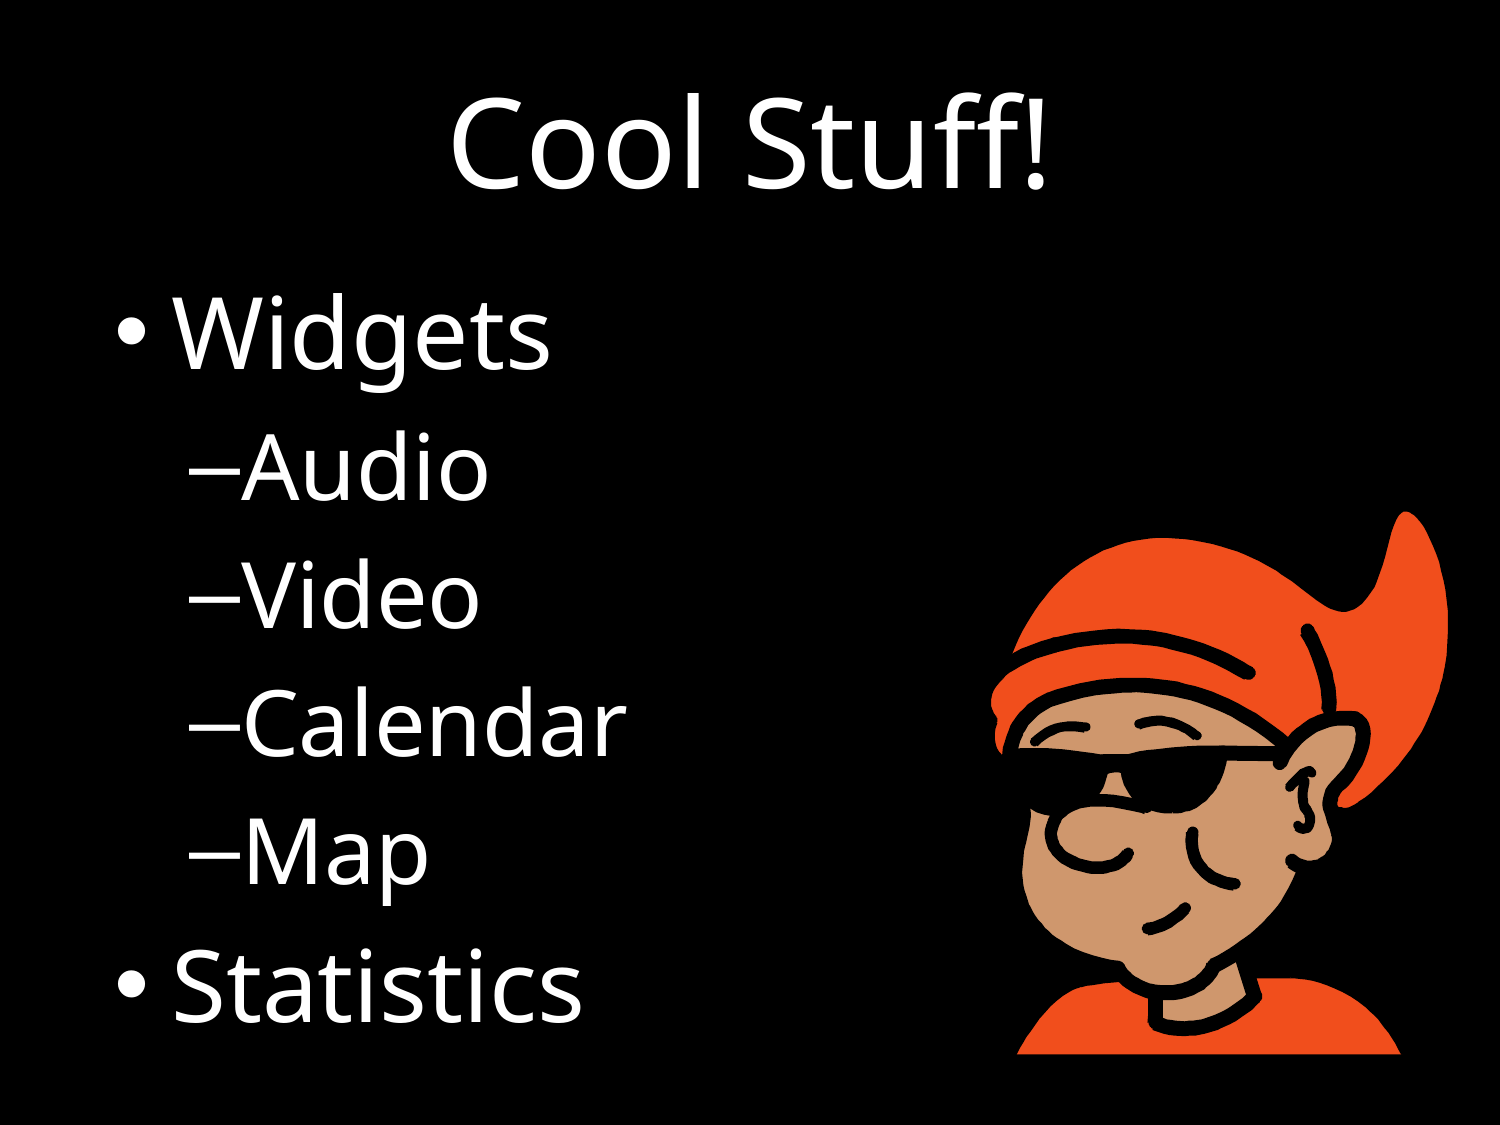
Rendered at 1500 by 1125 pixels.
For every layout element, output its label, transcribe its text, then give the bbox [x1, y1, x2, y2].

list Widgets Audio Video Calendar Map Statistics [99, 262, 1451, 1006]
picture [849, 474, 1500, 1078]
title Cool Stuff! [74, 44, 1426, 233]
